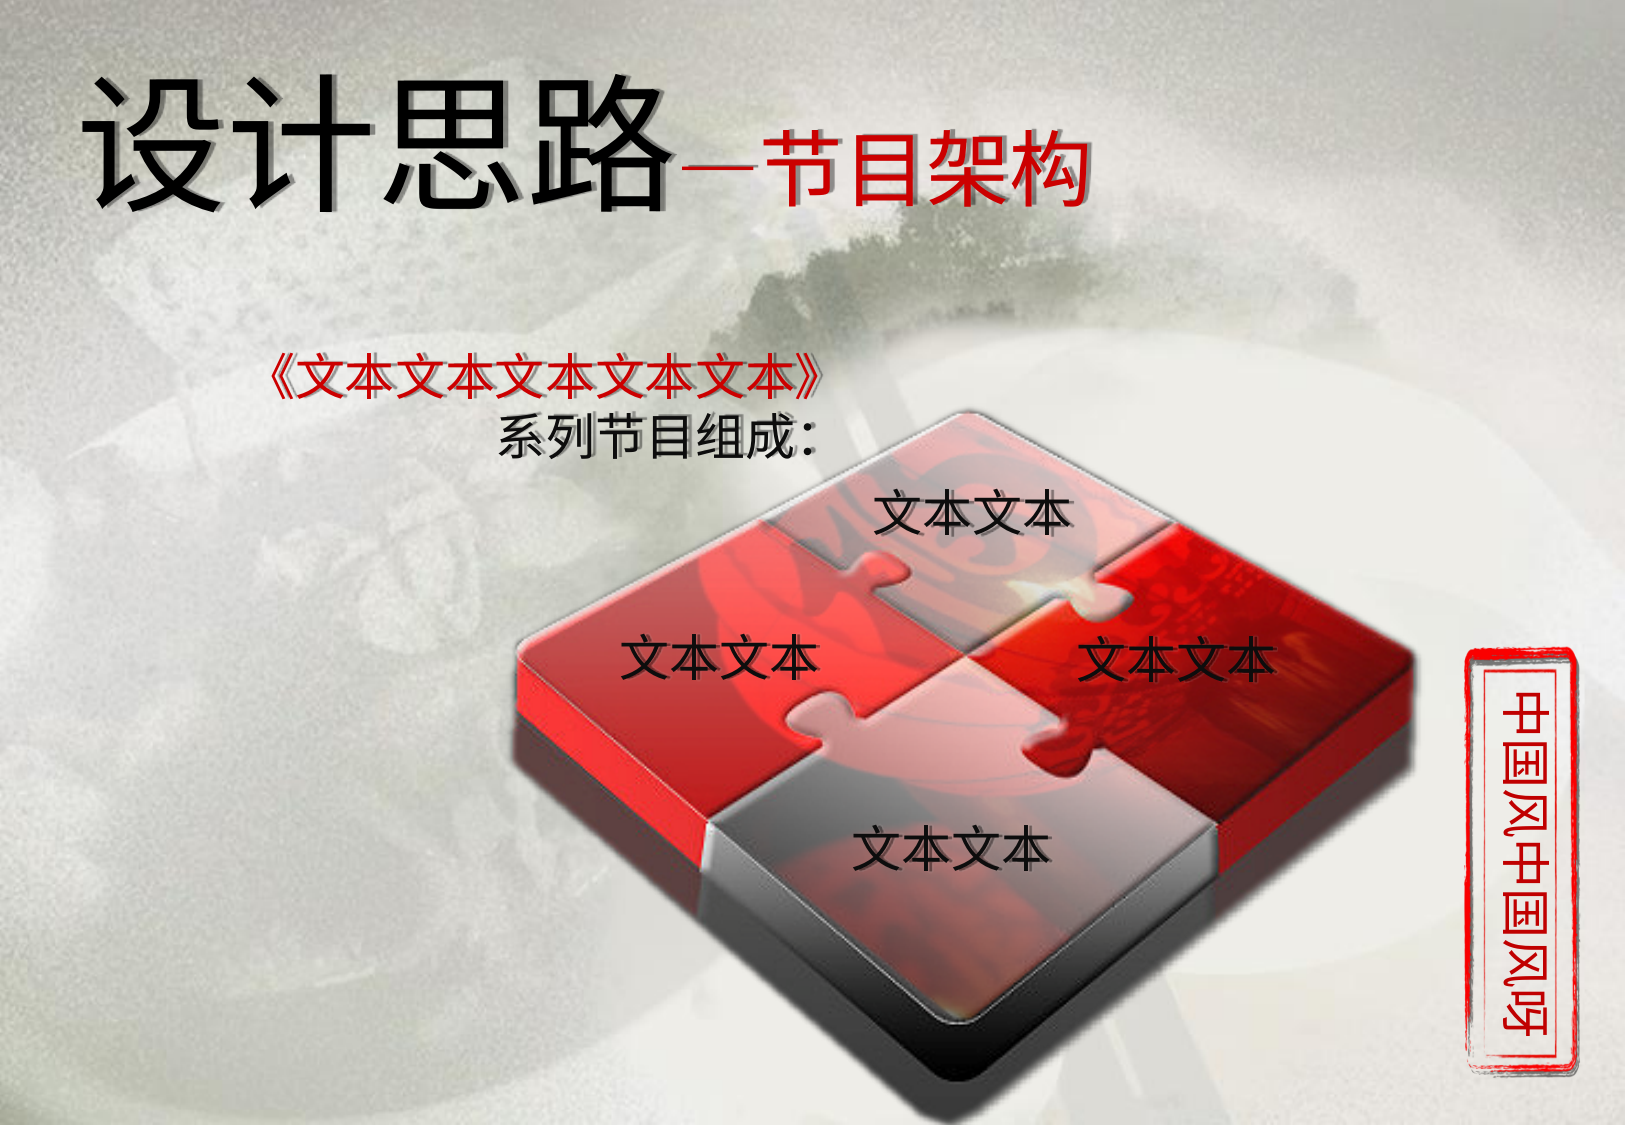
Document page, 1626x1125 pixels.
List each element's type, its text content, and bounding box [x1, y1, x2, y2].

text_box 《文本文本文本文本文本》 系列节目组成： [0, 337, 860, 473]
picture [0, 0, 1625, 1125]
text_box 设计思路—节目架构 [61, 42, 1108, 238]
